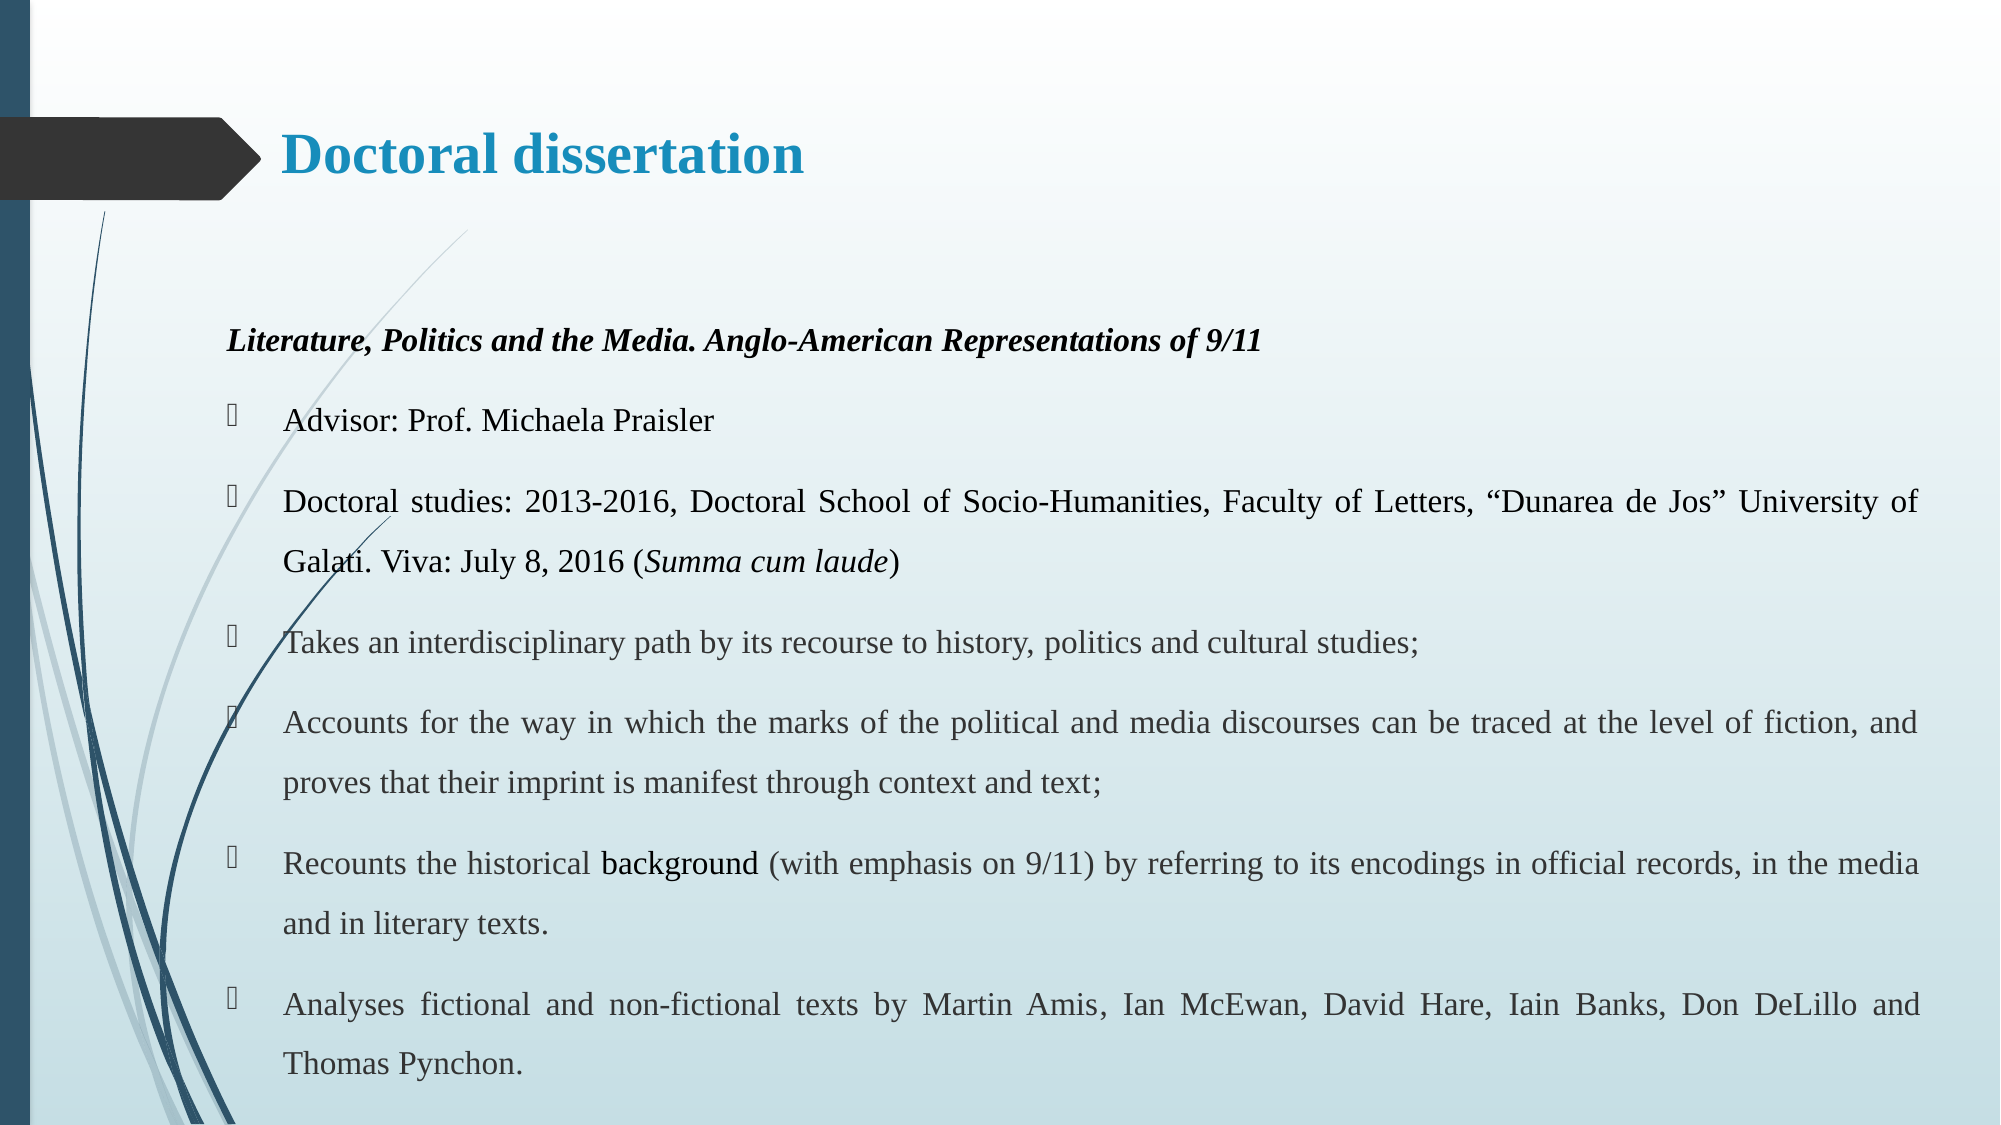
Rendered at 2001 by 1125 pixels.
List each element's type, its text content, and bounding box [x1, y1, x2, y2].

list Literature, Politics and the Media. Anglo-American Representations of 9/11 Advisor: Prof. Michaela Praisler Doctoral studies: 2013-2016, Doctoral School of Socio-Humanities, Faculty of Letters, “Dunarea de Jos” University of Galati. Viva: July 8, 2016 (Summa cum laude) Takes an interdisciplinary path by its recourse to history, politics and cultural studies; Accounts for the way in which the marks of the political and media discourses can be traced at the level of fiction, and proves that their imprint is manifest through context and text; Recounts the historical background (with emphasis on 9/11) by referring to its encodings in official records, in the media and in literary texts. Analyses fictional and non-fictional texts by Martin Amis, Ian McEwan, David Hare, Iain Banks, Don DeLillo and Thomas Pynchon. [211, 290, 1937, 1089]
title Doctoral dissertation [266, 108, 1972, 214]
